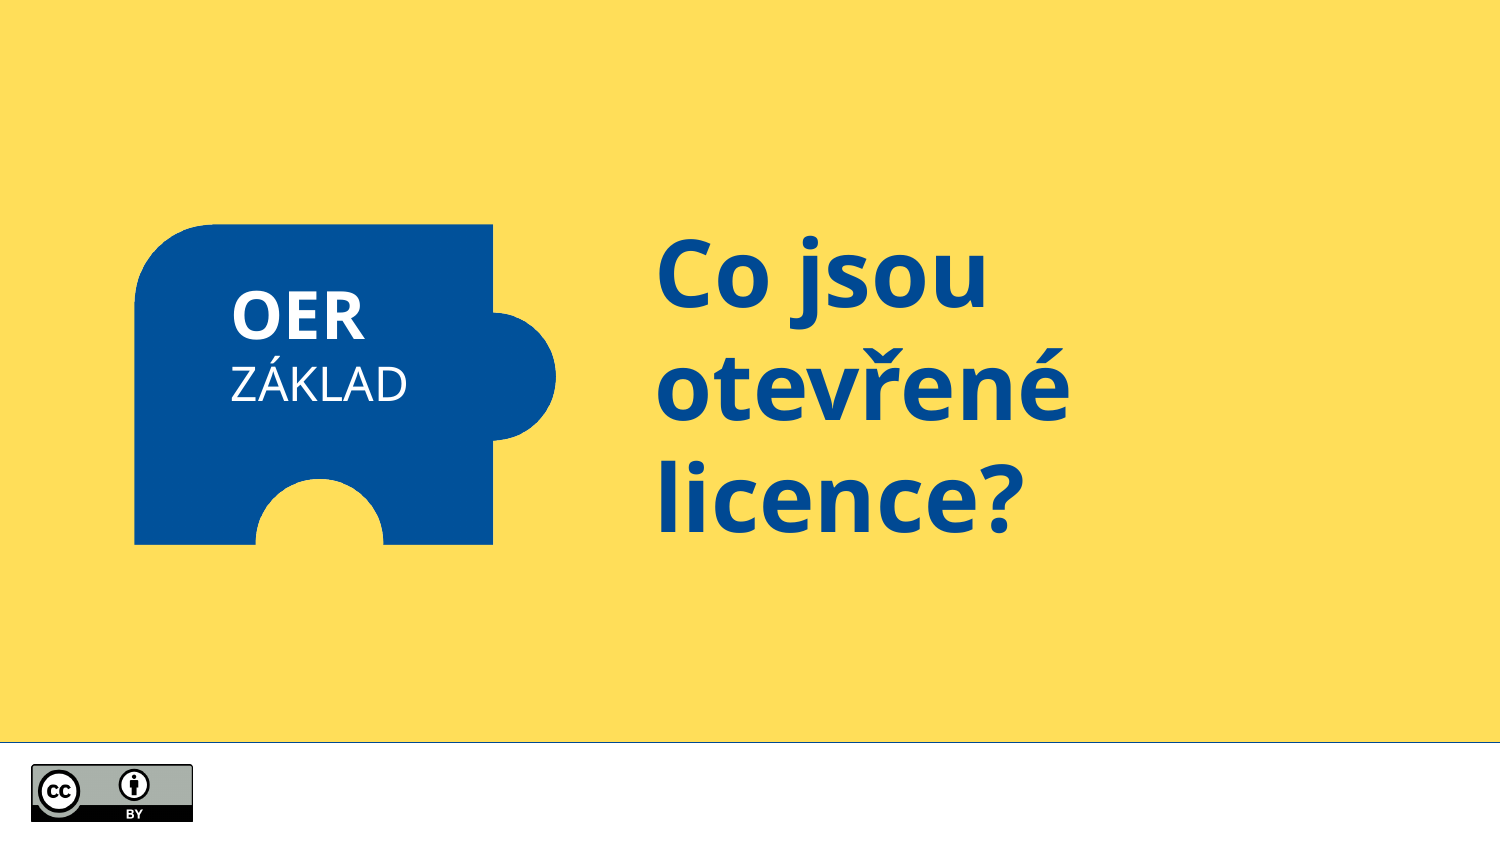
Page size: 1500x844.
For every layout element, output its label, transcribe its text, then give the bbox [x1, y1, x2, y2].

picture [31, 764, 193, 822]
text_box Co jsou otevřené licence? [639, 199, 1427, 567]
text_box [0, 750, 1500, 844]
text_box OER ZÁKLAD [560, 258, 862, 426]
picture [133, 224, 556, 545]
